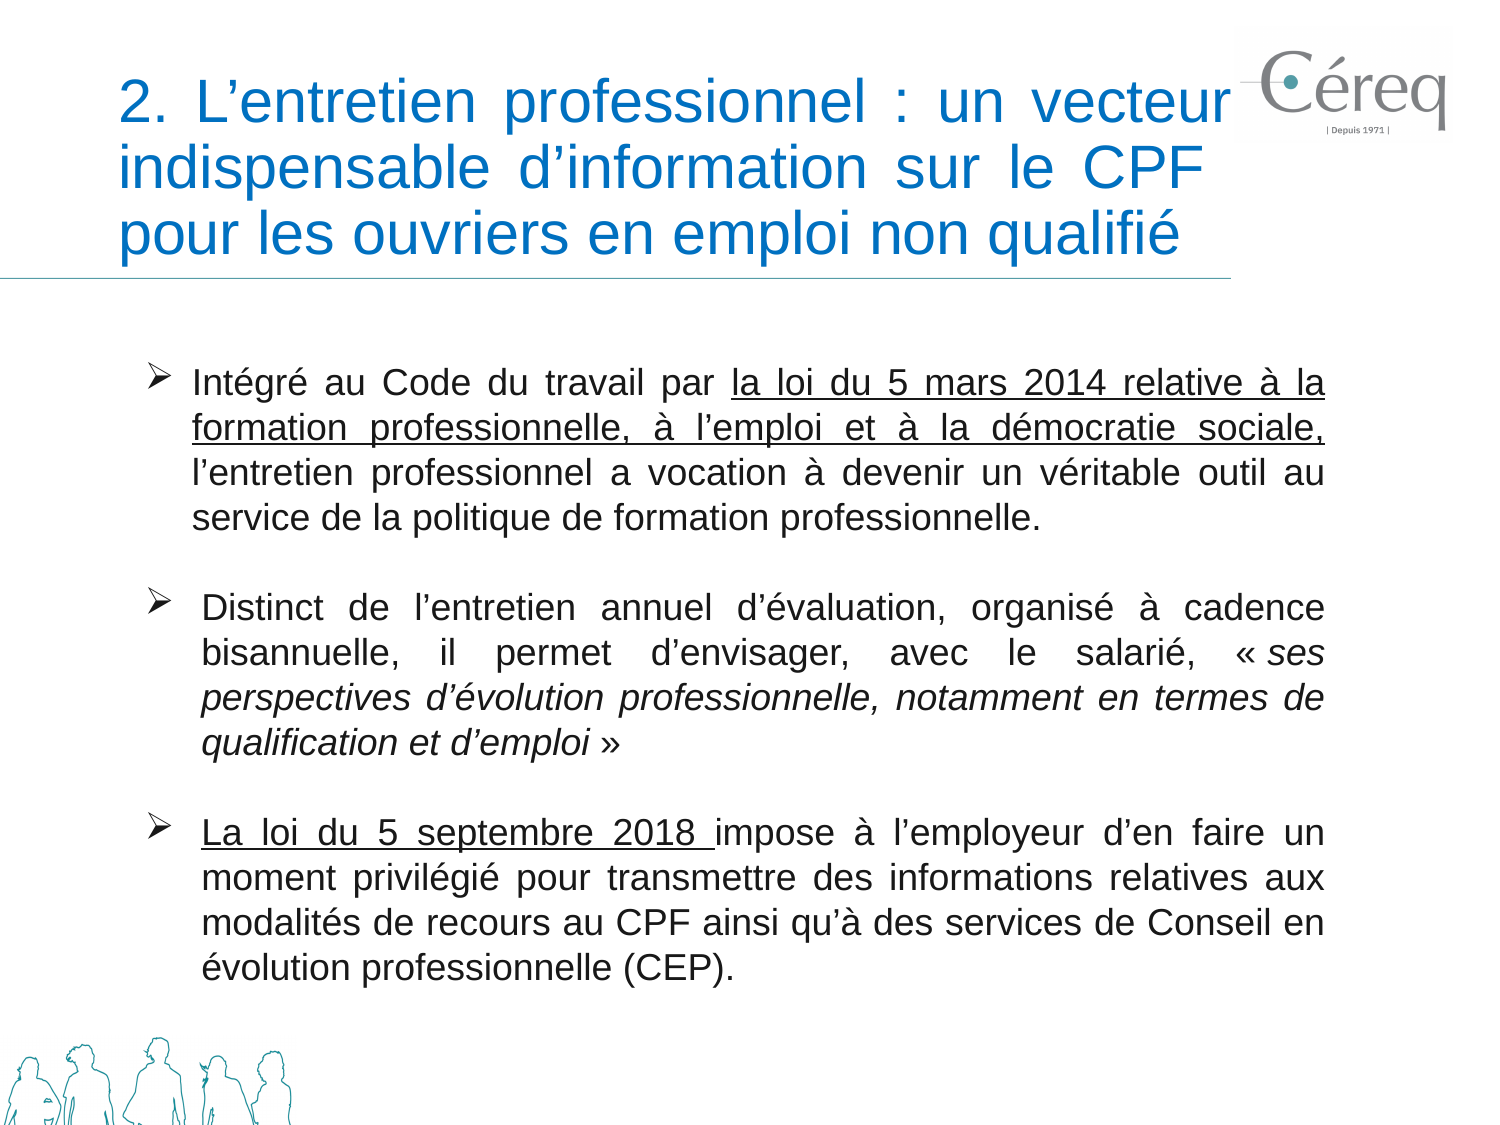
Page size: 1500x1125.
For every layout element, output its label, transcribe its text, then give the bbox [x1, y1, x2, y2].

picture [0, 1035, 297, 1125]
picture [1234, 26, 1453, 143]
text_box Intégré au Code du travail par la loi du 5 mars 2014 relative à la formation professionnelle, à l’emploi et à la démocratie sociale, l’entretien professionnel a vocation à devenir un véritable outil au service de la politique de formation professionnelle. Distinct de l’entretien annuel d’évaluation, organisé à cadence bisannuelle, il permet d’envisager, avec le salarié, « ses perspectives d’évolution professionnelle, notamment en termes de qualification et d’emploi » La loi du 5 septembre 2018 impose à l’employeur d’en faire un moment privilégié pour transmettre des informations relatives aux modalités de recours au CPF ainsi qu’à des services de Conseil en évolution professionnelle (CEP). [130, 350, 1341, 996]
title 2. L’entretien professionnel : un vecteur indispensable d’information sur le CPF pour les ouvriers en emploi non qualifié [103, 59, 1249, 278]
